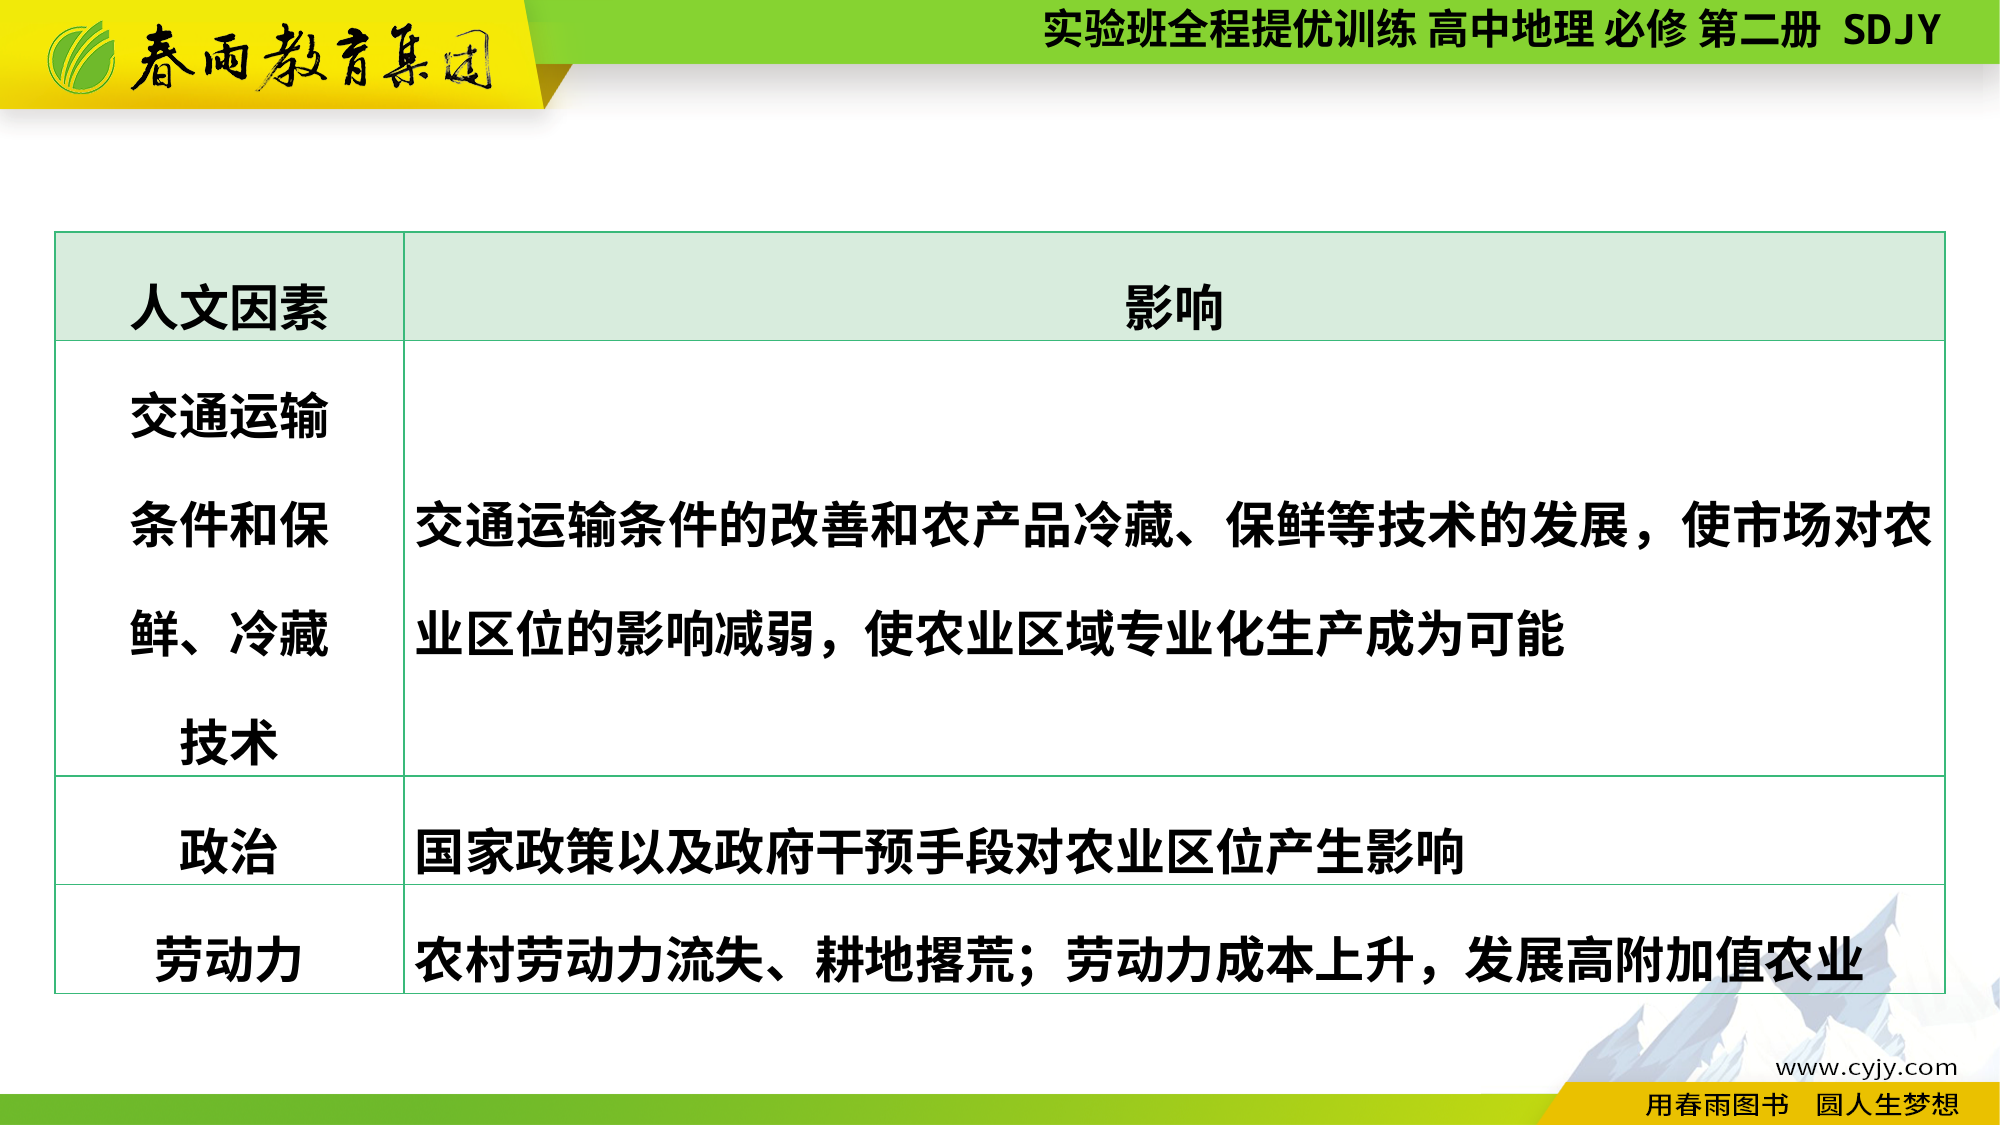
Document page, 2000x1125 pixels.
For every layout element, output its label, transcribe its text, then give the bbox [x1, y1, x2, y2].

table_cell 农村劳动力流失、耕地撂荒；劳动力成本上升，发展高附加值农业 [405, 885, 1944, 993]
table_cell 政治 [56, 777, 403, 884]
picture [0, 0, 2000, 1125]
table_header 影响 [405, 233, 1944, 340]
table_cell 劳动力 [56, 885, 403, 993]
table_header 人文因素 [56, 233, 403, 340]
table_cell 交通运输 条件和保 鲜、冷藏 技术 [56, 341, 403, 775]
table_cell 国家政策以及政府干预手段对农业区位产生影响 [405, 777, 1944, 884]
table_cell 交通运输条件的改善和农产品冷藏、保鲜等技术的发展，使市场对农业区位的影响减弱，使农业区域专业化生产成为可能 [405, 341, 1944, 775]
